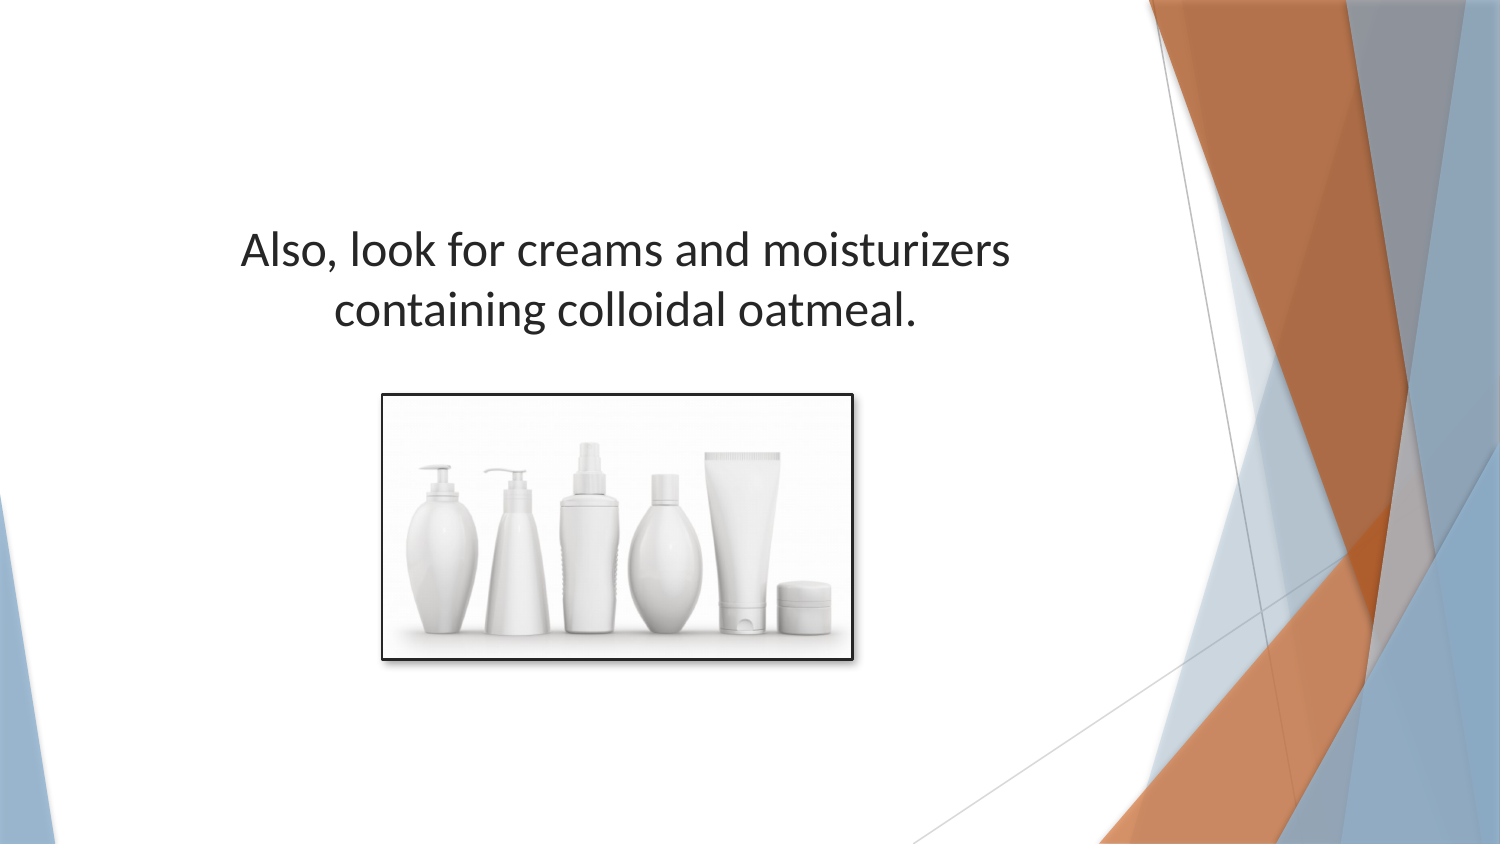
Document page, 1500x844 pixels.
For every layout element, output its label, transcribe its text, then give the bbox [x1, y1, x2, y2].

picture [382, 395, 852, 659]
list Also, look for creams and moisturizers containing colloidal oatmeal. [194, 209, 1058, 375]
